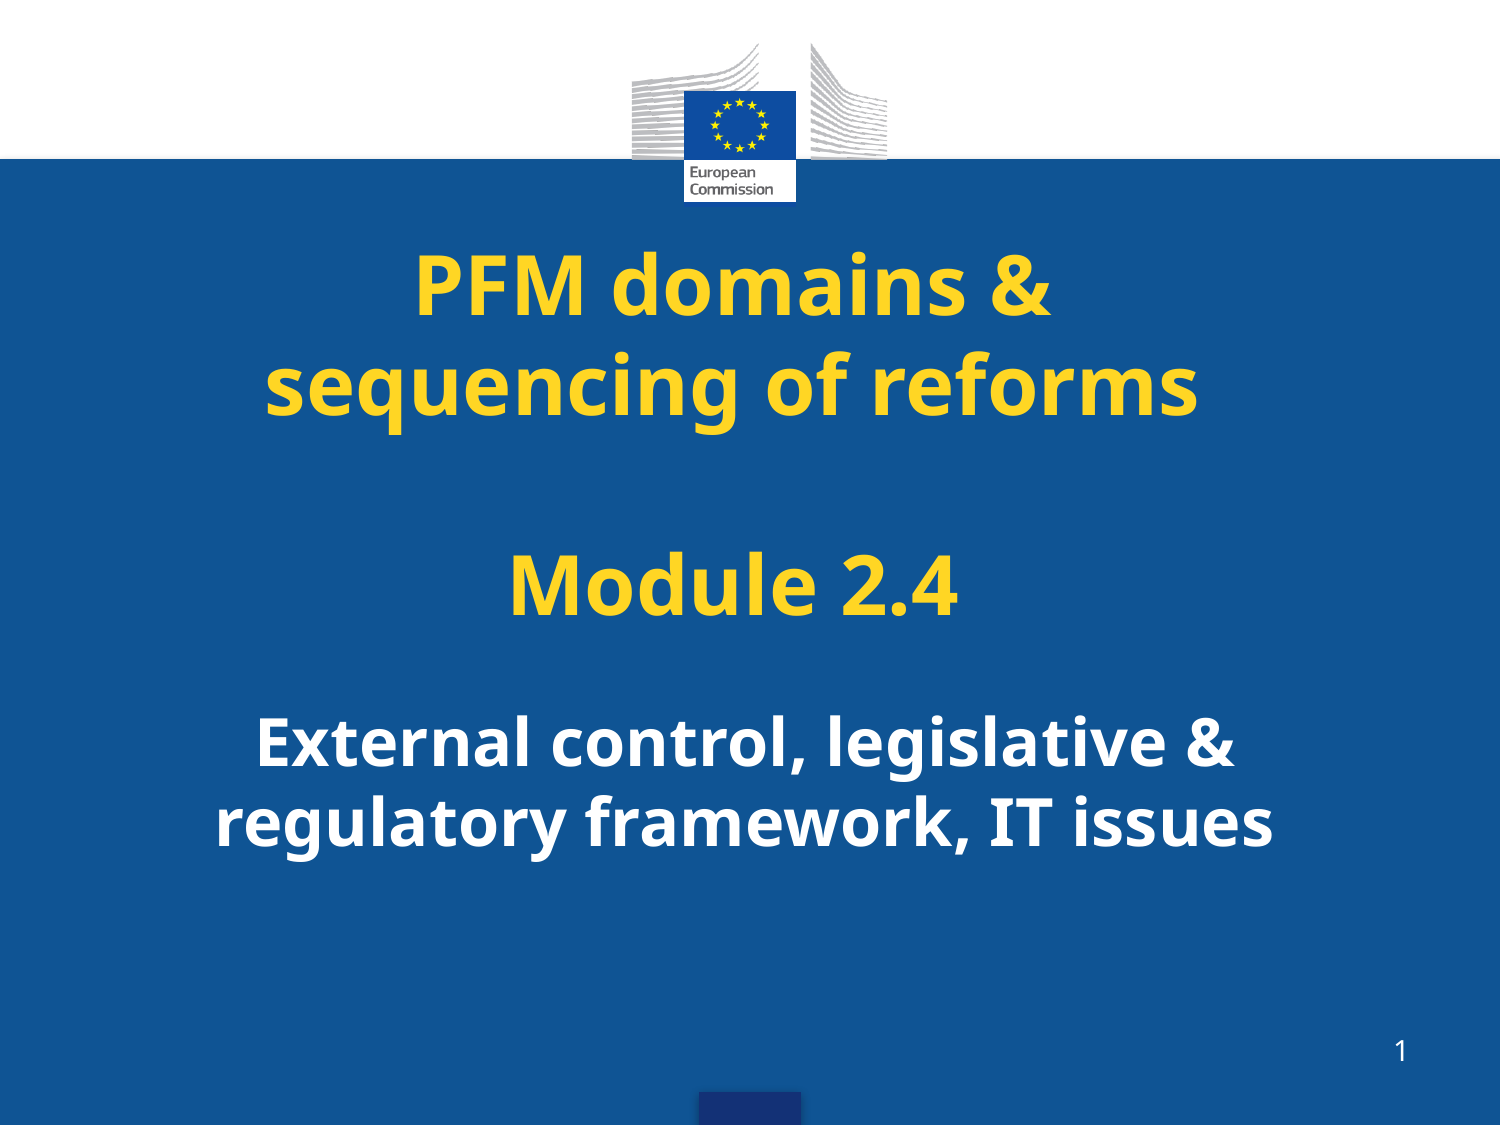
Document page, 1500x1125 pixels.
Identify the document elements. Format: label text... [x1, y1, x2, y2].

slide_number 1 [1074, 1024, 1426, 1103]
title PFM domains & sequencing of reforms Module 2.4 [218, 231, 1247, 634]
subtitle External control, legislative & regulatory framework, IT issues [64, 692, 1425, 894]
